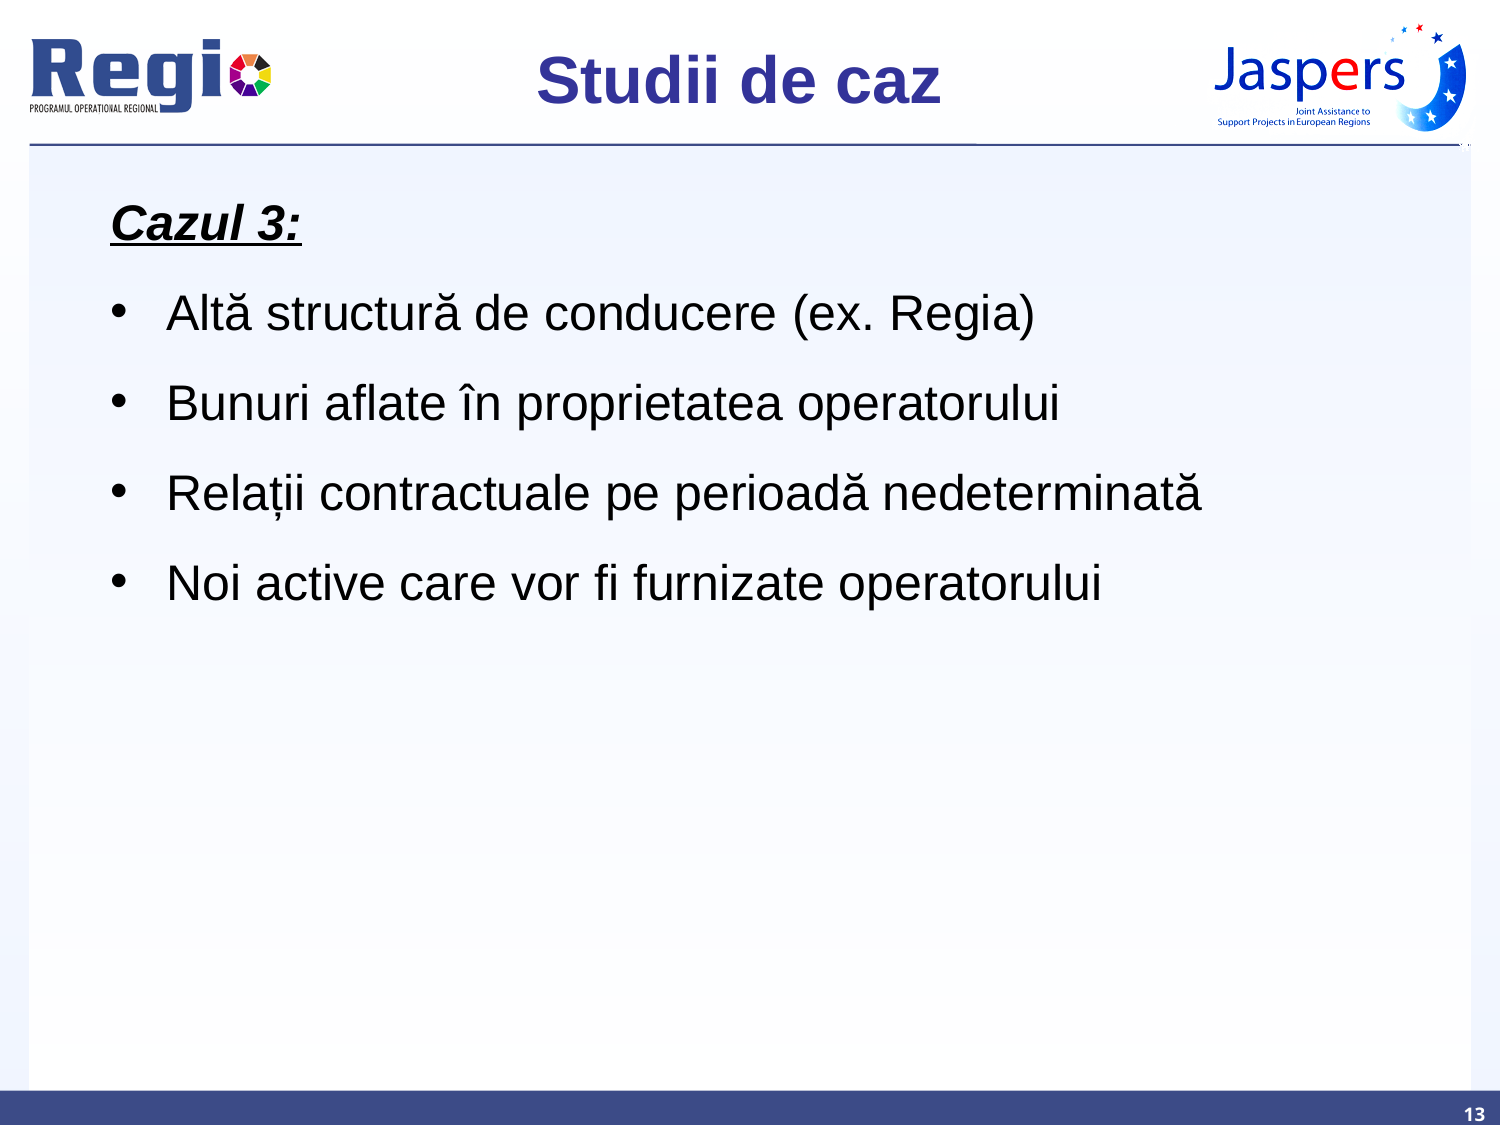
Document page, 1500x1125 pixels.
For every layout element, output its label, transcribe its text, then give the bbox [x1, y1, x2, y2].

text_box Cazul 3: Altă structură de conducere (ex. Regia) Bunuri aflate în proprietatea operatorului Relații contractuale pe perioadă nedeterminată Noi active care vor fi furnizate operatorului [95, 152, 1424, 708]
text_box 13 [1187, 1095, 1500, 1125]
picture [29, 38, 273, 115]
title Studii de caz [64, 18, 1169, 135]
picture [1174, 0, 1479, 154]
